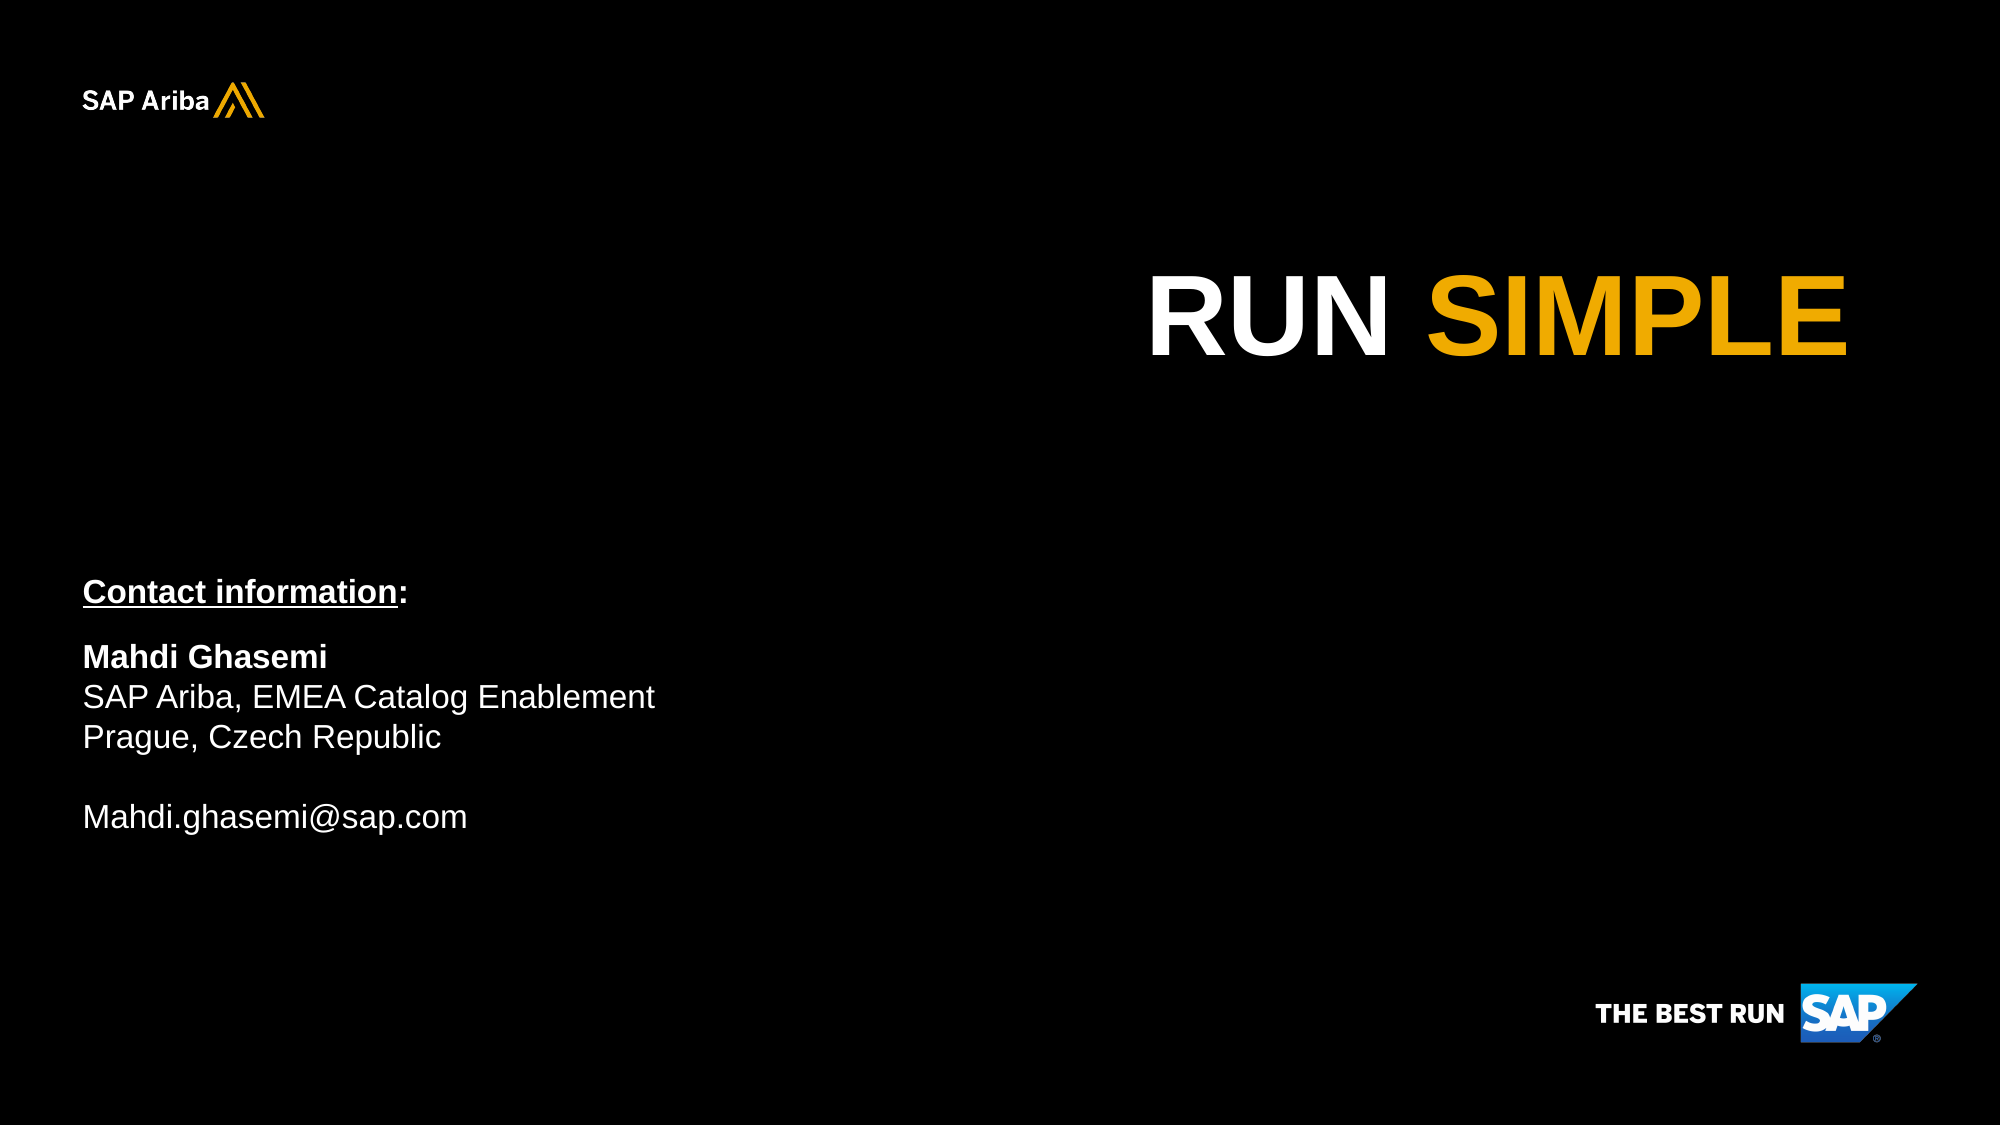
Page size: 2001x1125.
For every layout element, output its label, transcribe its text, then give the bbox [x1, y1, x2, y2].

list Contact information: Mahdi Ghasemi SAP Ariba, EMEA Catalog Enablement Prague, Czech Republic Mahdi.ghasemi@sap.com [82, 570, 1145, 981]
picture [82, 82, 265, 118]
title RUN SIMPLE [82, 240, 1851, 393]
picture [1595, 983, 1918, 1043]
